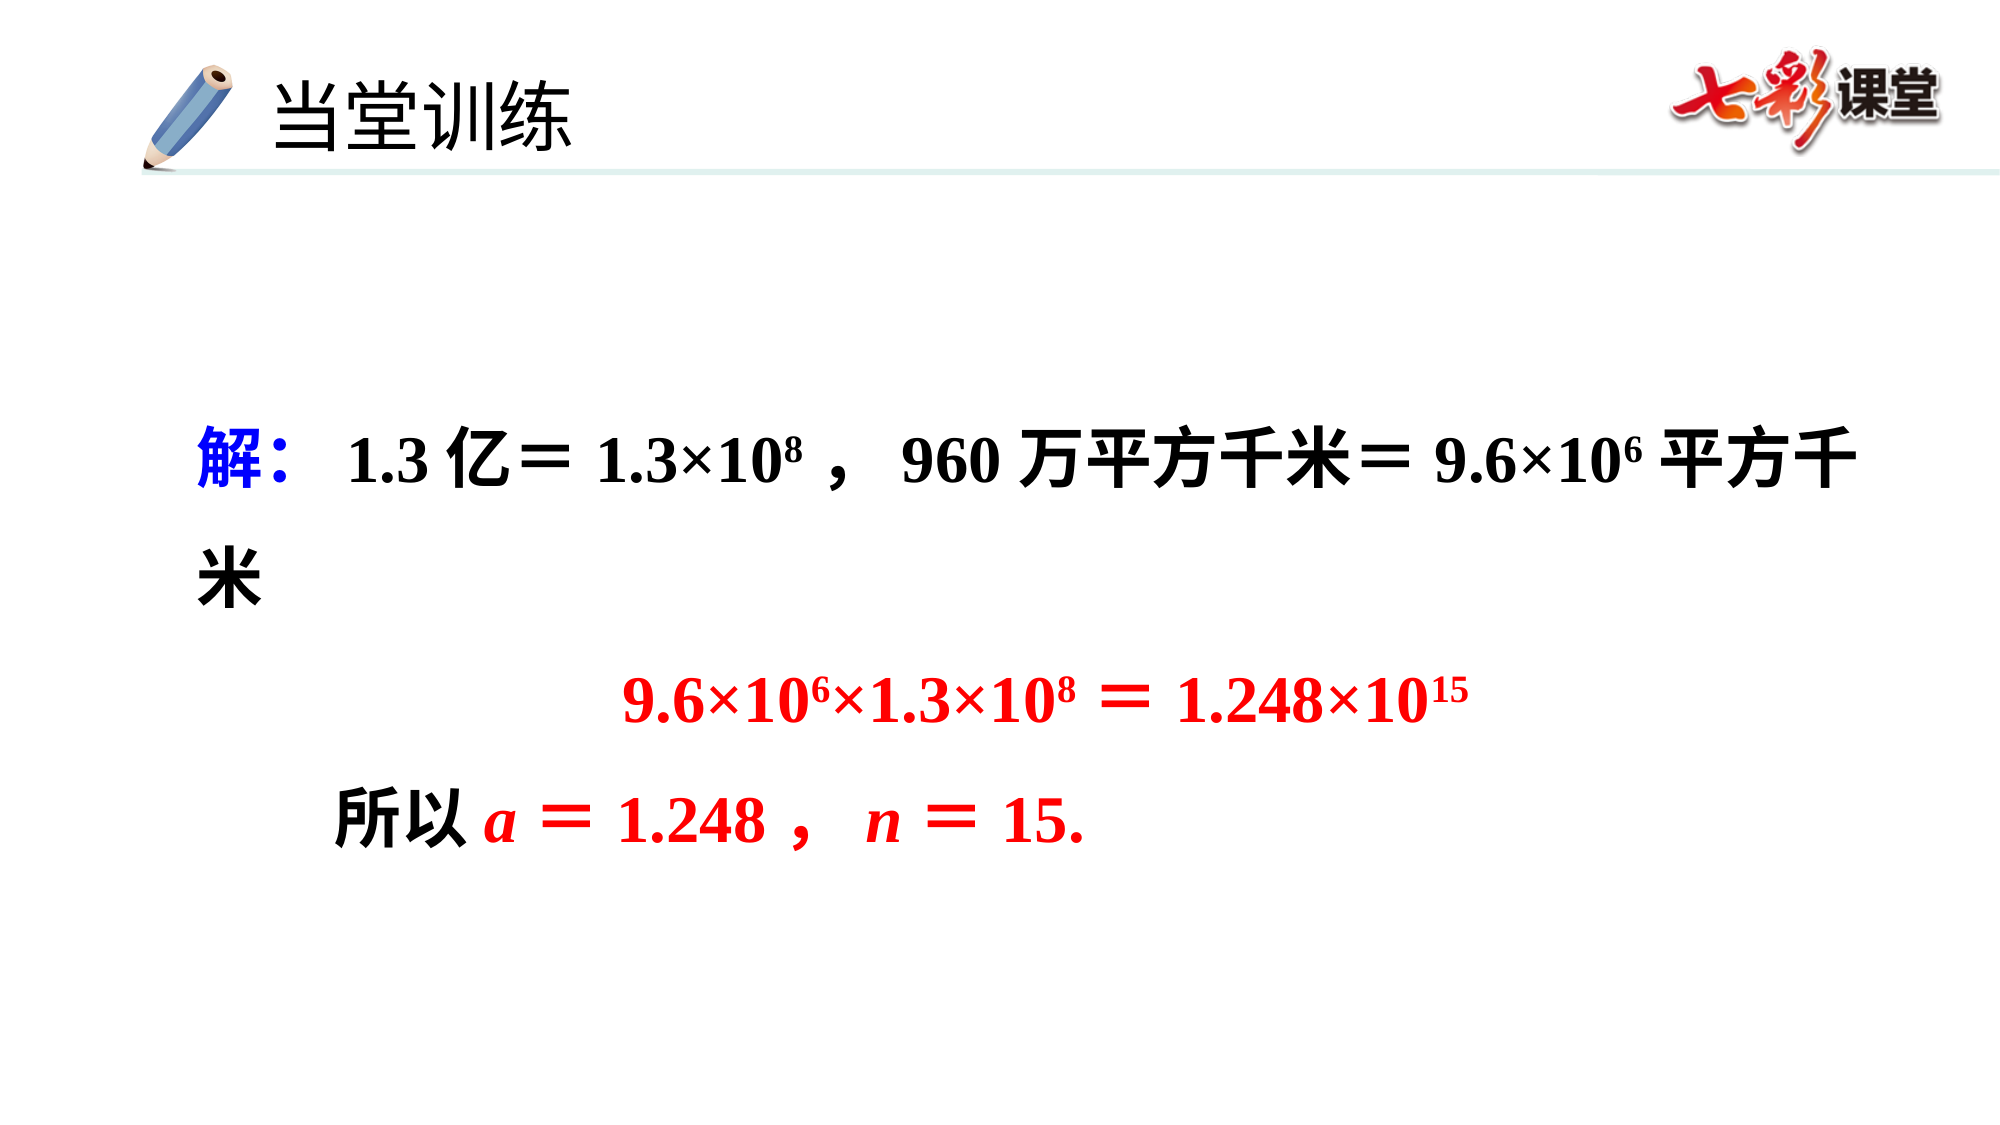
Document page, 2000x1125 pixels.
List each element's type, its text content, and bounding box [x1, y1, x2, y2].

text_box 解：1.3亿＝1.3×108，960万平方千米＝9.6×106平方千米 9.6×106×1.3×108＝1.248×1015 所以a＝1.248，n＝15. [176, 366, 1915, 866]
picture [1666, 42, 1948, 157]
picture [133, 42, 242, 195]
